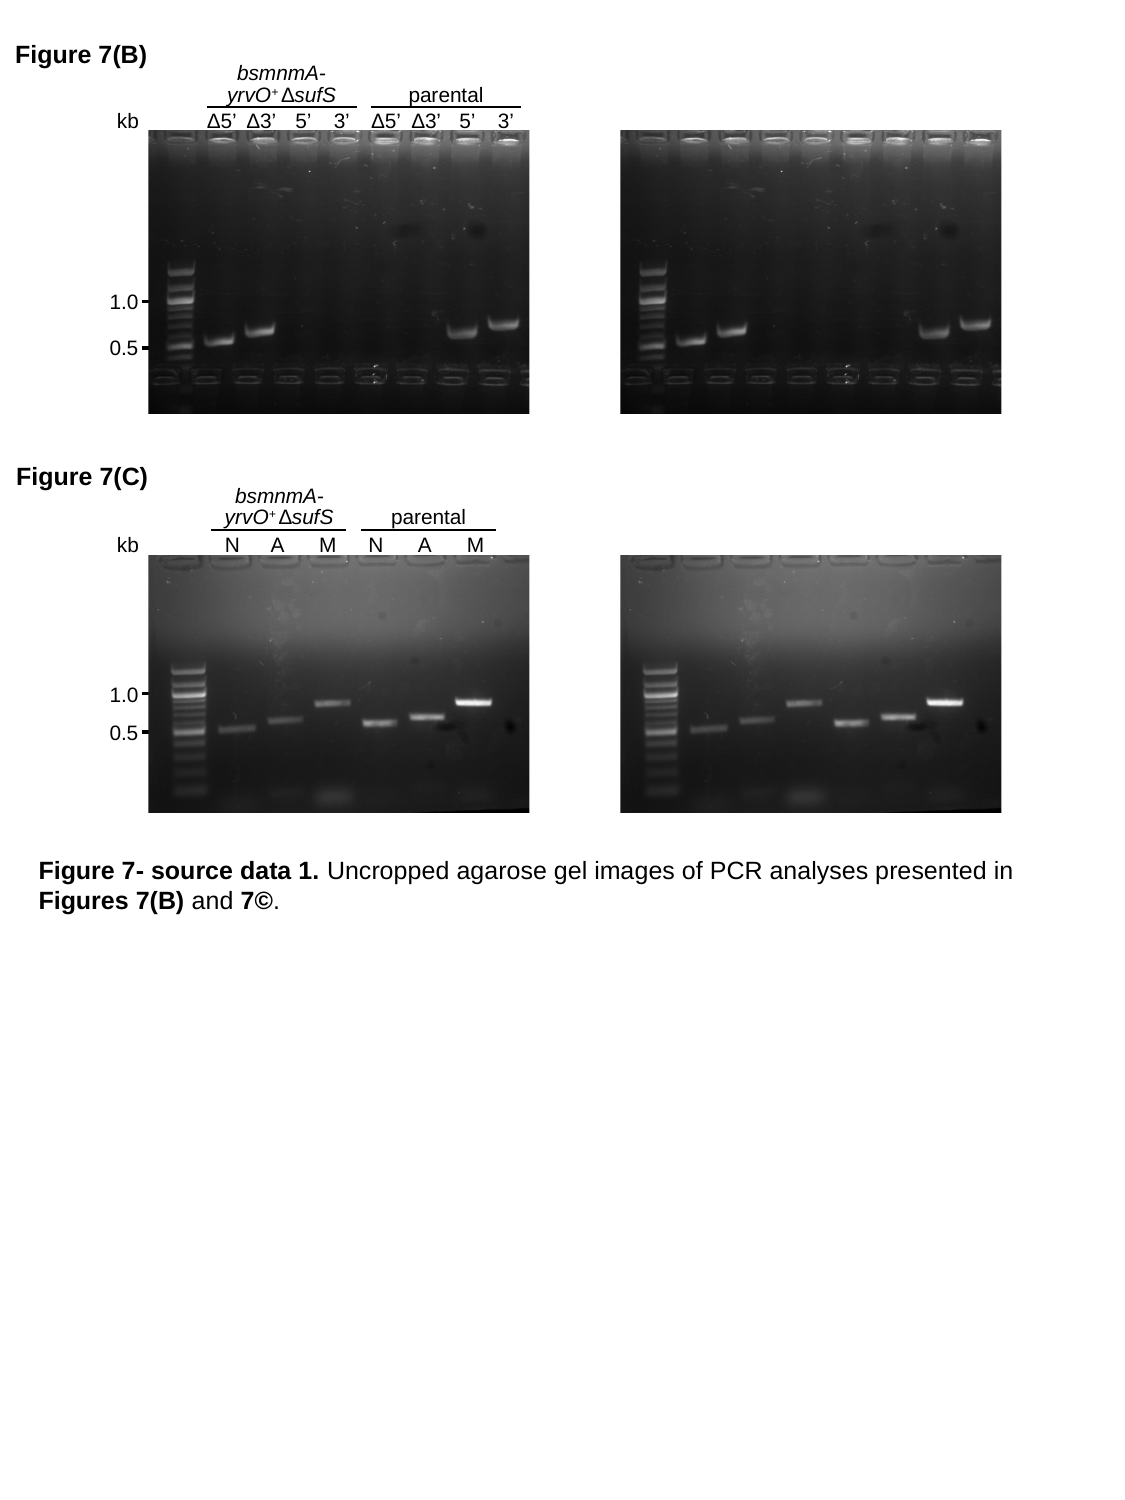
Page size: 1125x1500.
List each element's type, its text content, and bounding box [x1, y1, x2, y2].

text_box 1.0 [94, 281, 148, 321]
text_box yrvO+ ∆sufS [208, 496, 350, 537]
text_box Figure 7(B) [0, 31, 247, 76]
text_box parental [375, 496, 483, 529]
text_box M [452, 523, 500, 554]
text_box 0.5 [94, 327, 148, 367]
text_box parental [388, 74, 504, 100]
text_box 0.5 [94, 712, 148, 753]
text_box A [255, 523, 300, 530]
text_box A [255, 531, 300, 554]
picture [620, 130, 1002, 414]
text_box bsmnmA- [221, 51, 342, 92]
text_box M [304, 523, 352, 554]
text_box 1.0 [94, 674, 148, 712]
picture [148, 554, 530, 813]
text_box A [403, 523, 447, 530]
text_box Figure 7- source data 1. Uncropped agarose gel images of PCR analyses presented in Figures 7(B) and 7©. [23, 847, 1096, 922]
text_box yrvO+ ∆sufS [211, 74, 352, 100]
text_box kb [102, 100, 154, 140]
text_box bsmnmA- [219, 474, 340, 515]
picture [620, 554, 1002, 813]
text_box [191, 100, 531, 141]
picture [148, 130, 530, 414]
text_box Figure 7(C) [1, 453, 241, 499]
text_box kb [102, 523, 154, 564]
text_box N [353, 523, 399, 554]
text_box N [210, 523, 255, 554]
text_box A [403, 531, 447, 554]
